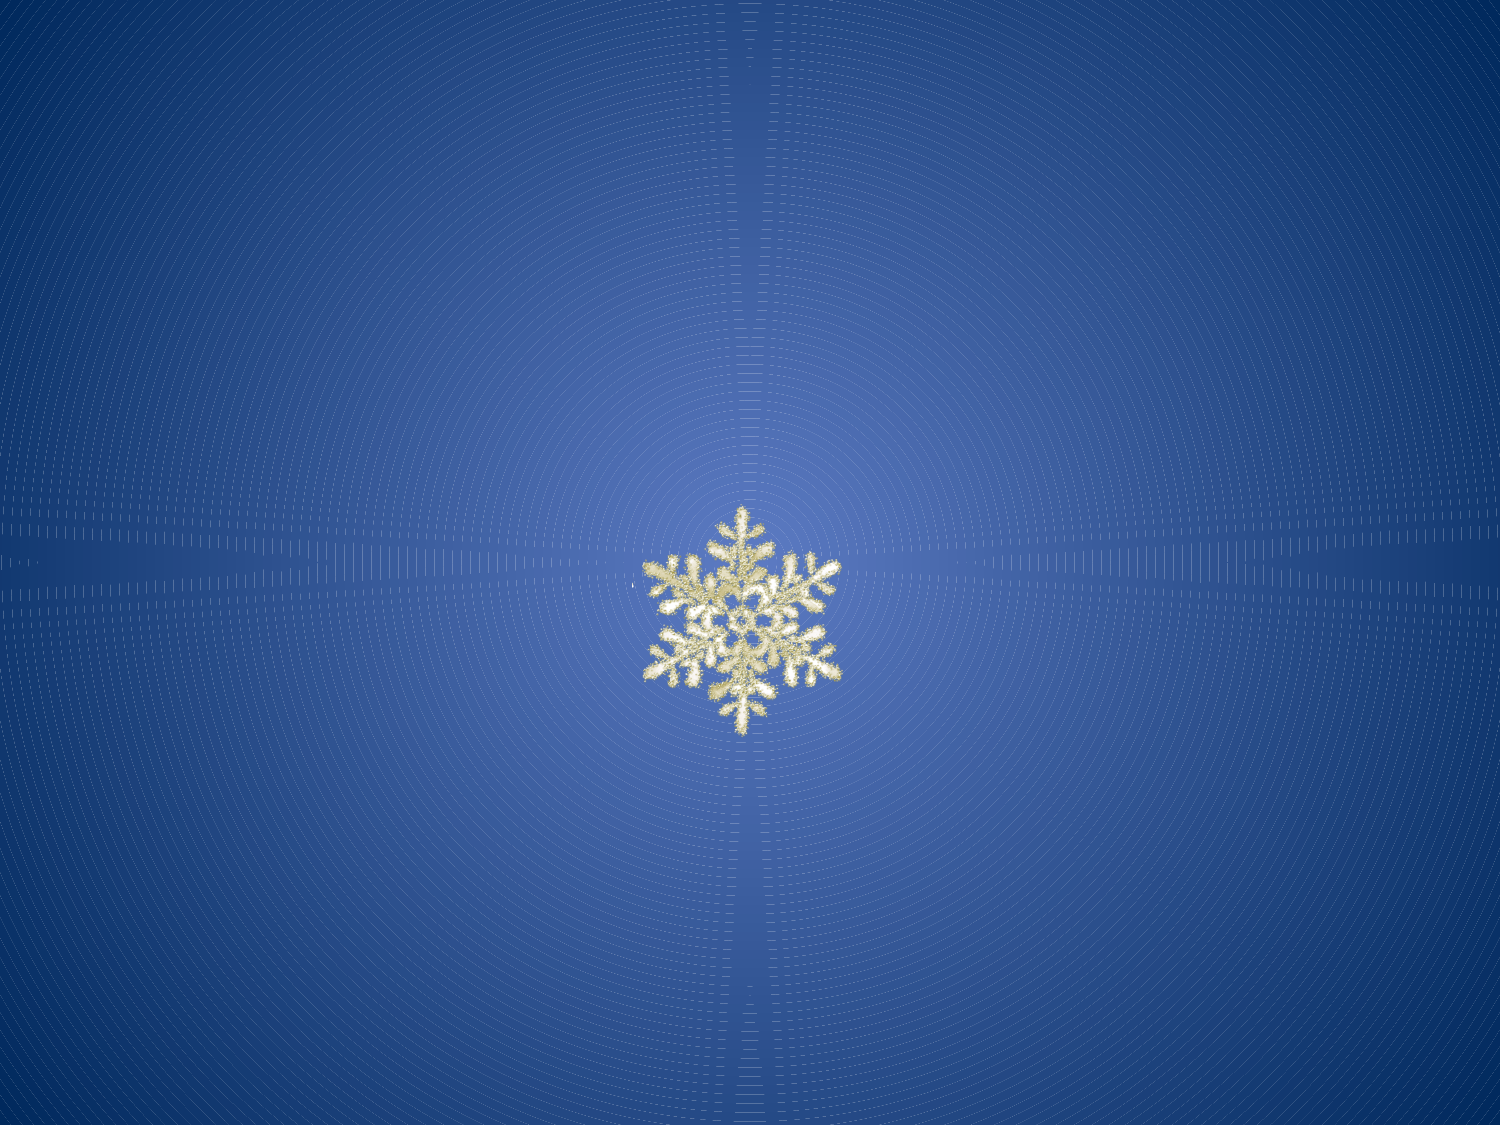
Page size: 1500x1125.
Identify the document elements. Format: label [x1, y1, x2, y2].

picture [632, 503, 844, 738]
